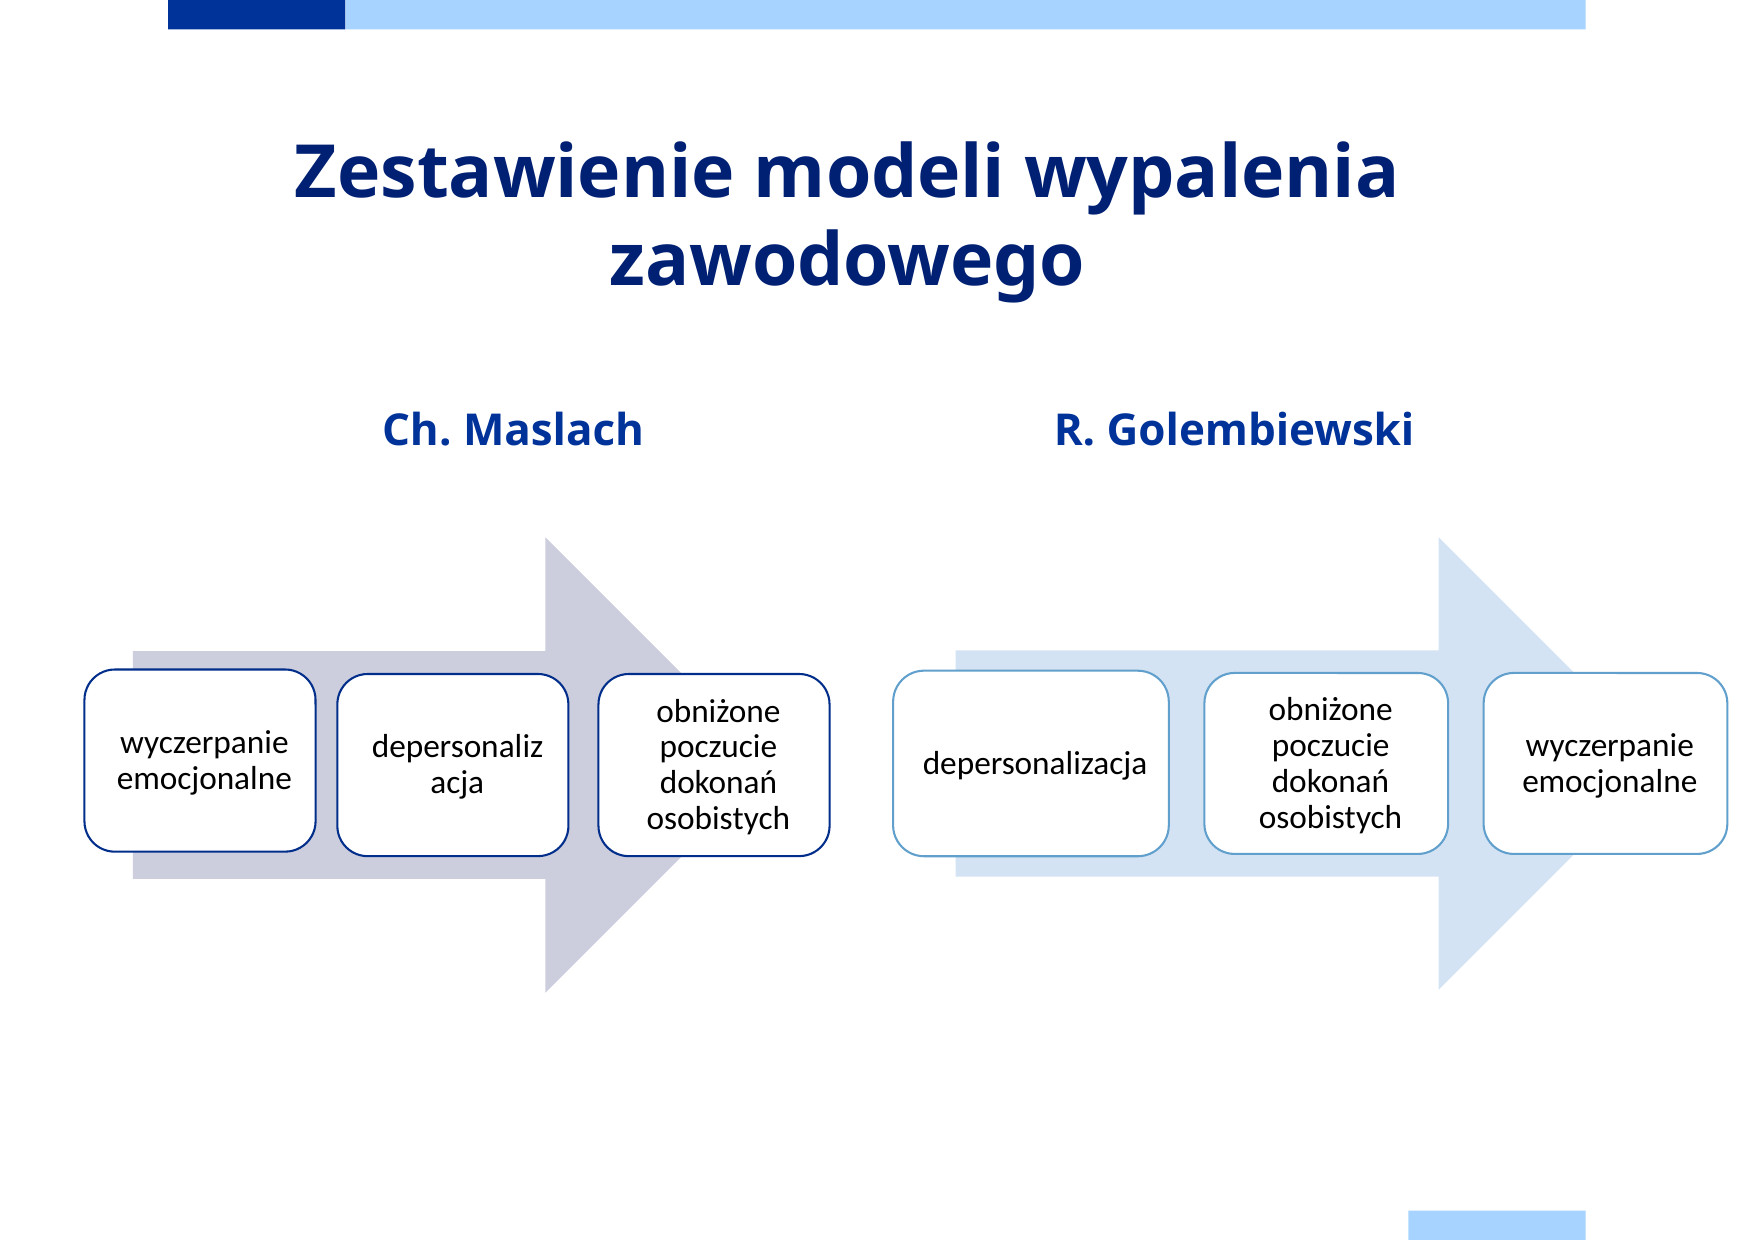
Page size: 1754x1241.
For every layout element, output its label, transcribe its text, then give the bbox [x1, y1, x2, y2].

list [893, 537, 1728, 990]
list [76, 537, 830, 993]
title Zestawienie modeli wypalenia zawodowego [109, 123, 1586, 302]
list Ch. Maslach [166, 371, 861, 455]
list R. Golembiewski [893, 371, 1588, 455]
